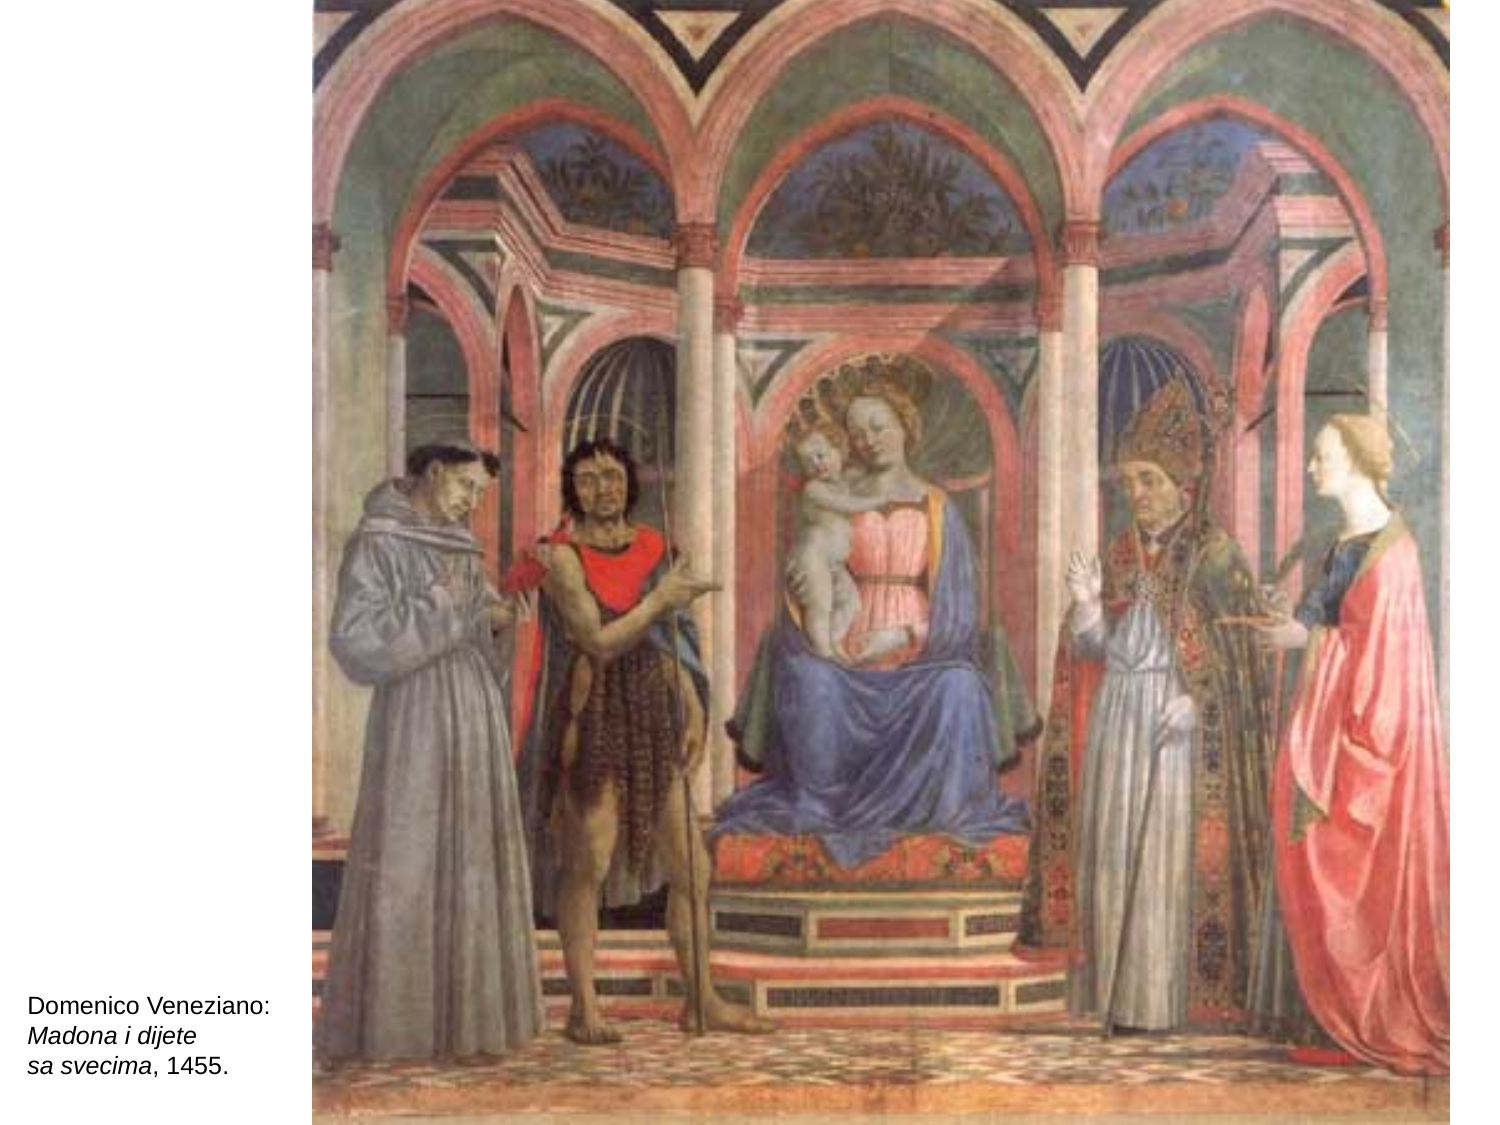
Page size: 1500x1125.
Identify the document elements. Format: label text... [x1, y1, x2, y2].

text_box Domenico Veneziano: Madona i dijete sa svecima, 1455. [12, 982, 300, 1088]
picture [312, 0, 1451, 1125]
